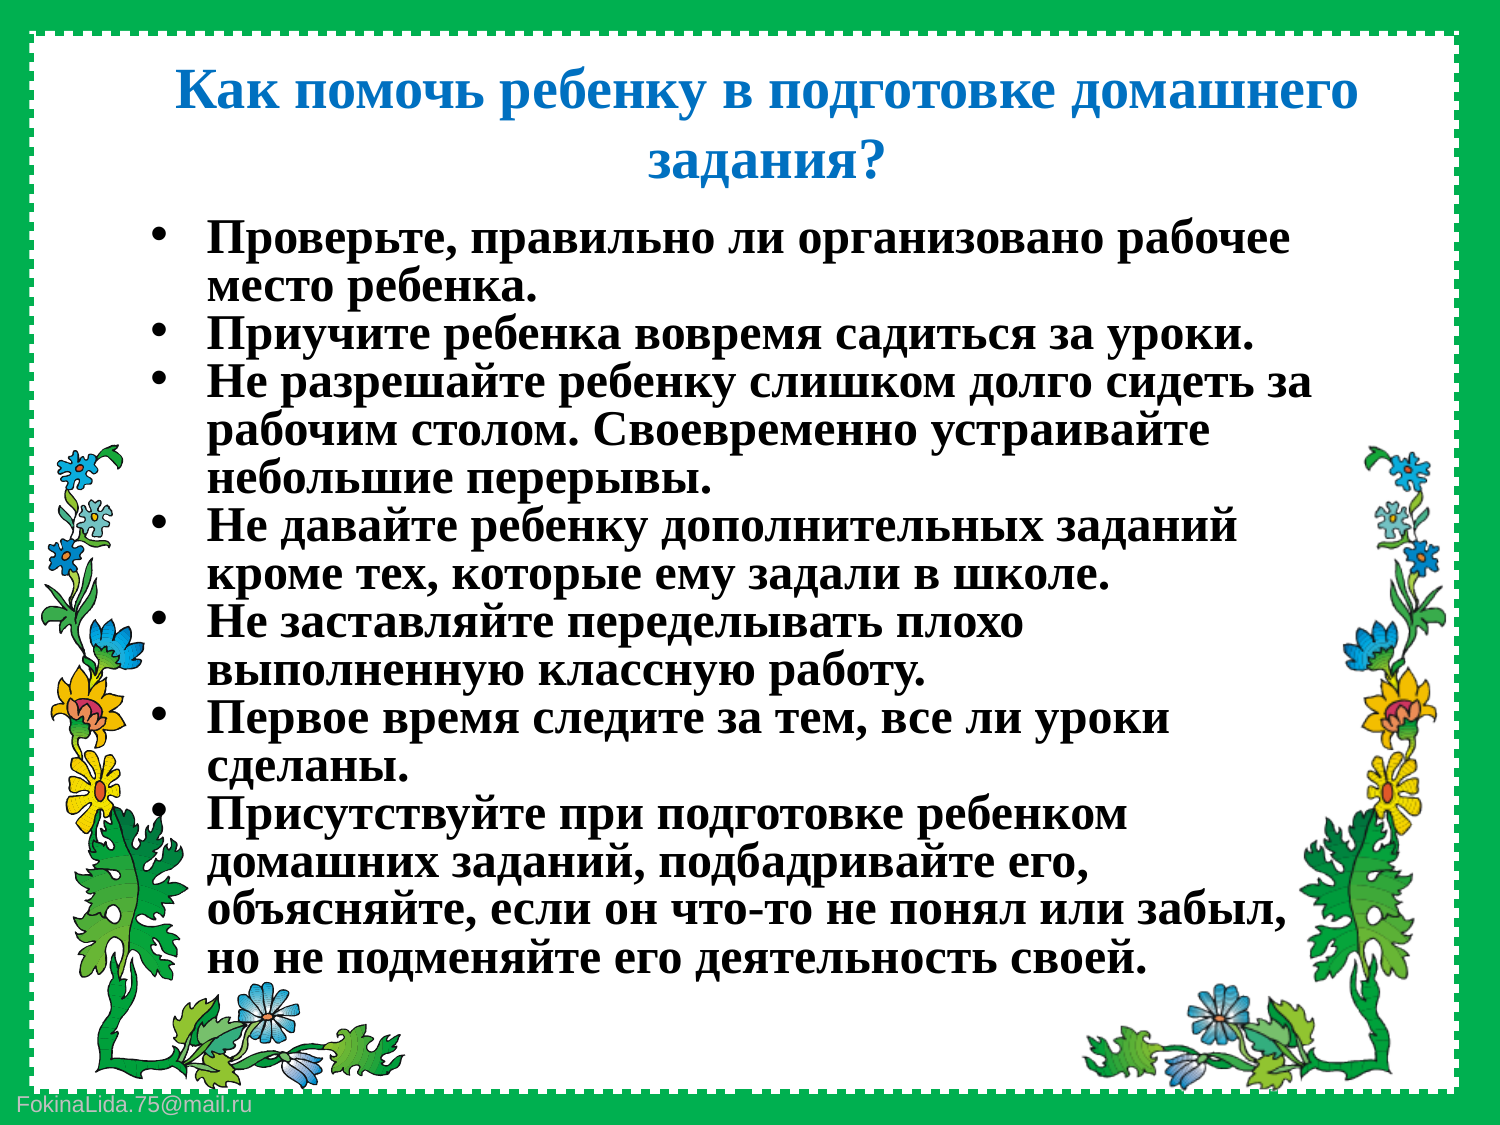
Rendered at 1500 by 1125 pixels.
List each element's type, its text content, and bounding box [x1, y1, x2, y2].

picture [1365, 444, 1448, 1093]
text_box Проверьте, правильно ли организовано рабочее место ребенка. Приучите ребенка вовремя садиться за уроки. Не разрешайте ребенку слишком долго сидеть за рабочим столом. Своевременно устраивайте небольшие перерывы. Не давайте ребенку дополнительных заданий кроме тех, которые ему задали в школе. Не заставляйте переделывать плохо выполненную классную работу. Первое время следите за тем, все ли уроки сделаны. Присутствуйте при подготовке ребенком домашних заданий, подбадривайте его, объясняйте, если он что-то не понял или забыл, но не подменяйте его деятельность своей. [135, 208, 1365, 1125]
text_box Как помочь ребенку в подготовке домашнего задания? [100, 42, 1436, 268]
